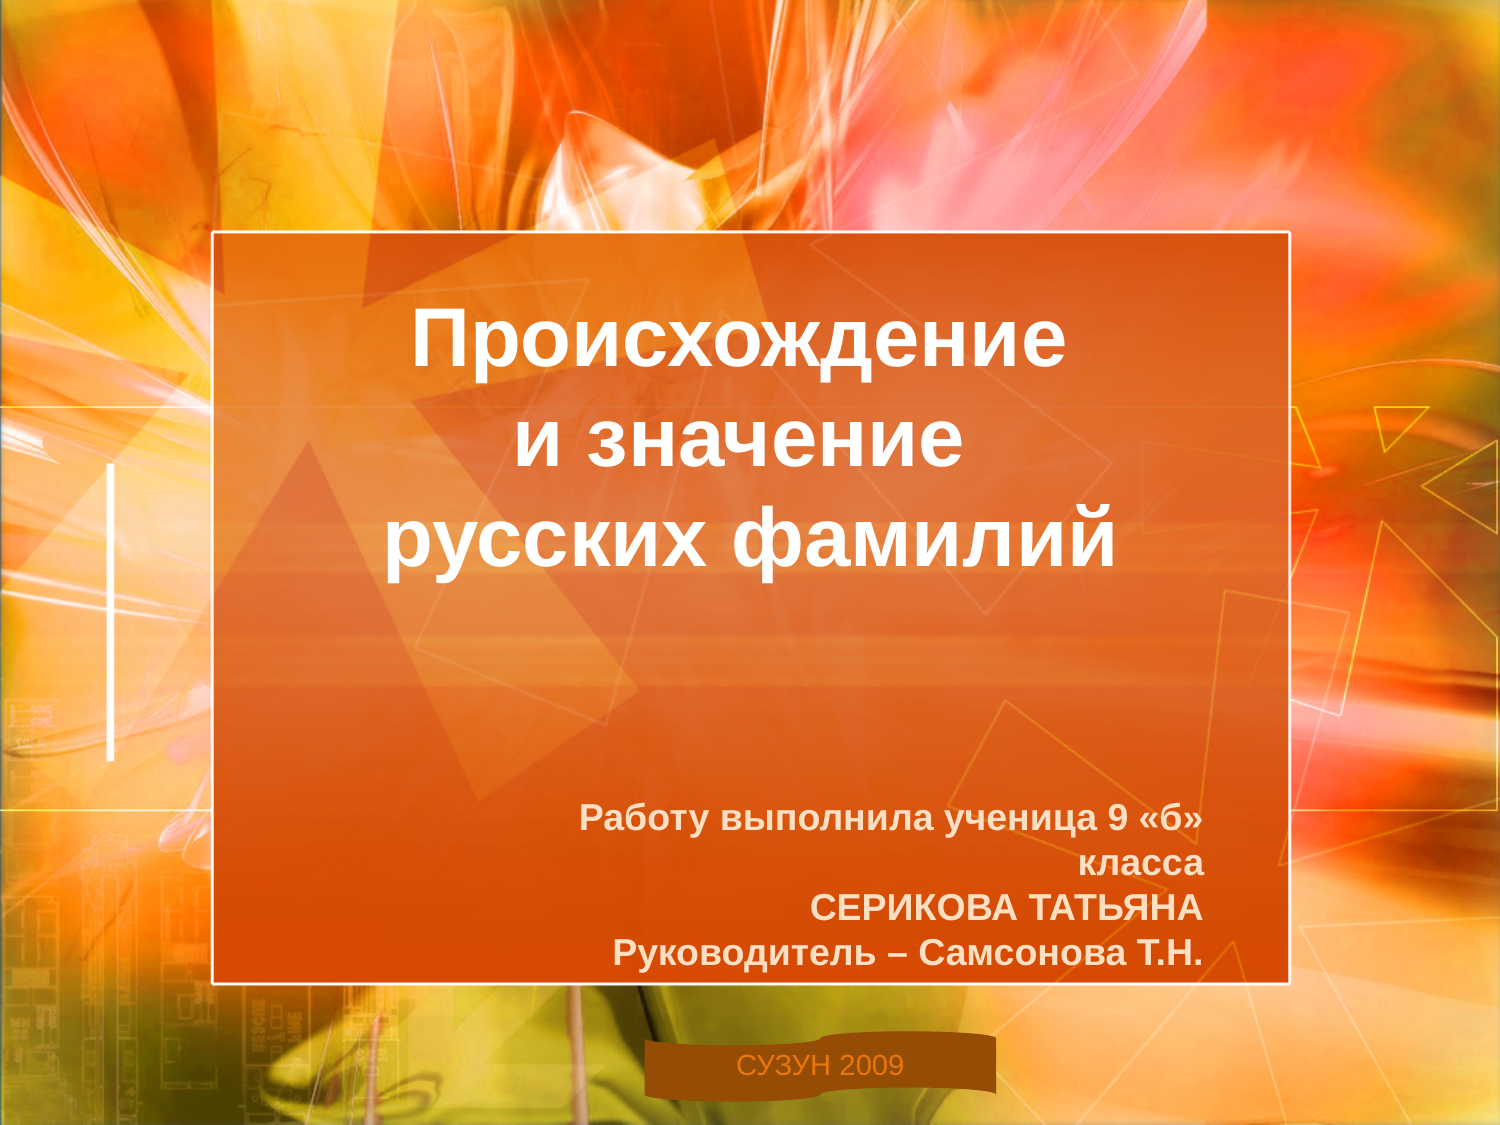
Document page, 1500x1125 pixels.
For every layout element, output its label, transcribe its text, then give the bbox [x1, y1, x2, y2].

text_box [852, 1028, 868, 1032]
text_box [574, 1019, 822, 1082]
text_box Работу выполнила ученица 9 «б» класса СЕРИКОВА ТАТЬЯНА Руководитель – Самсонова Т.Н. [433, 785, 1219, 980]
picture [0, 0, 1500, 1125]
text_box СУЗУН 2009 [644, 1031, 997, 1102]
title Происхождение и значение русских фамилий [234, 234, 1268, 634]
